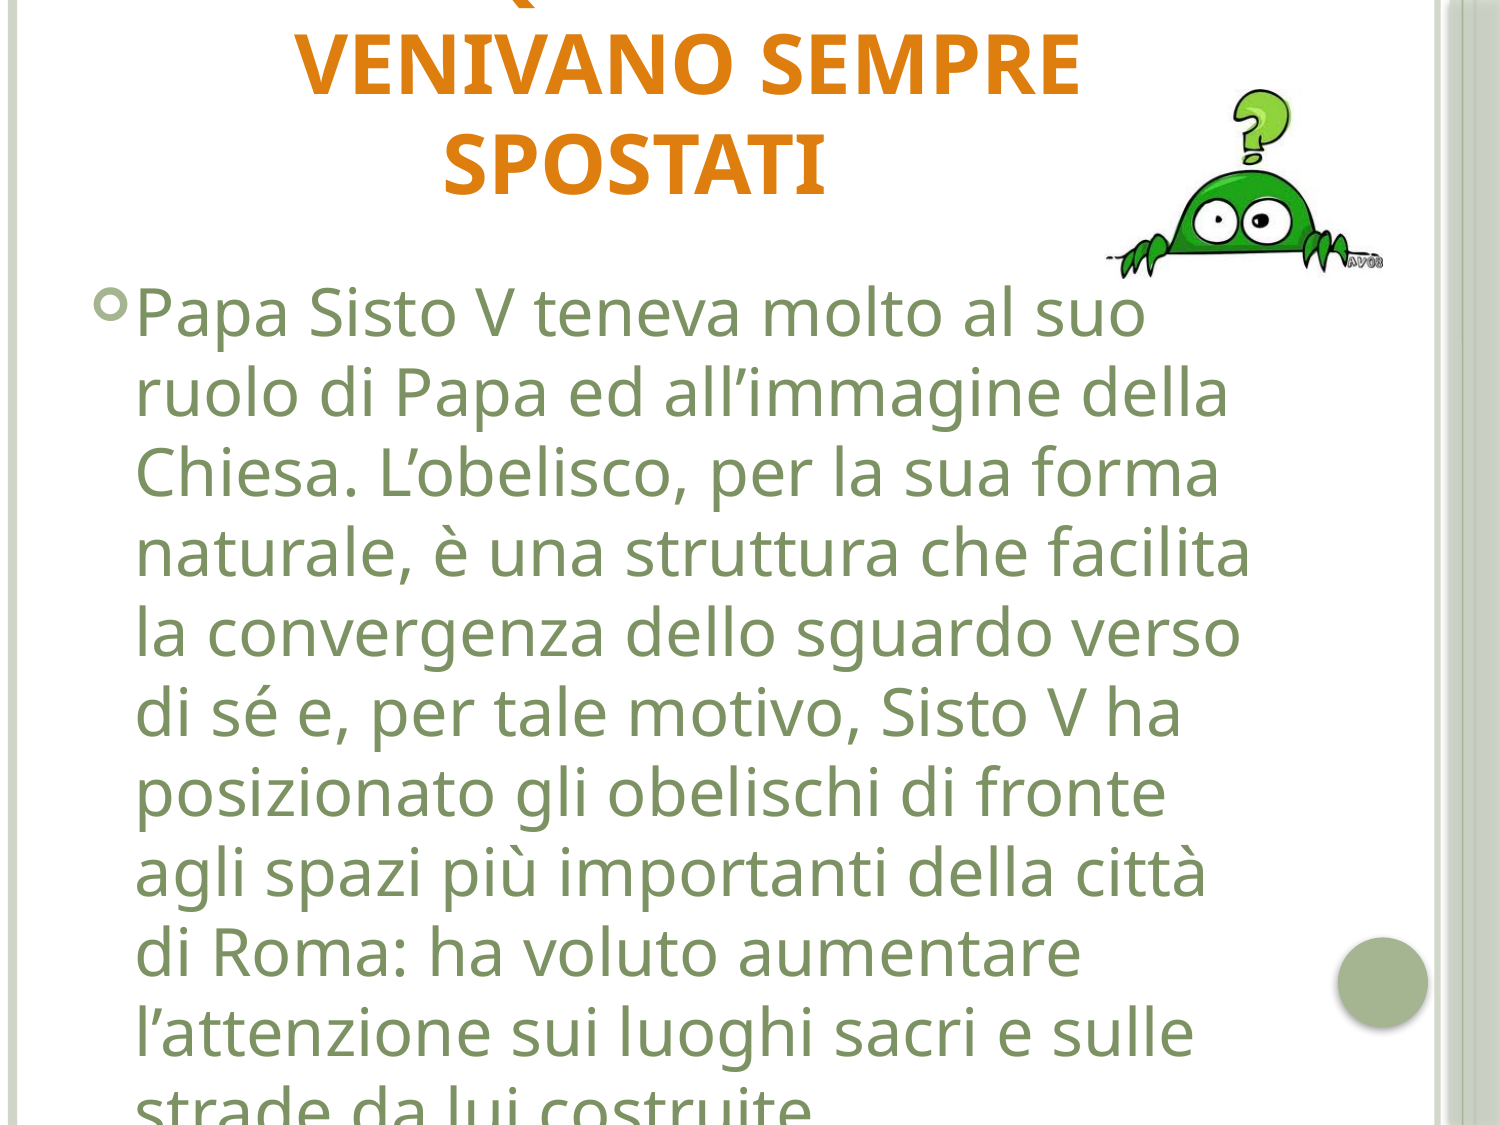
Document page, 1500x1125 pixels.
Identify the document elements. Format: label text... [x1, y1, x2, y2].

title Perché questi obelischi venivano sempre spostati [76, 30, 1302, 219]
list Papa Sisto V teneva molto al suo ruolo di Papa ed all’immagine della Chiesa. L’obelisco, per la sua forma naturale, è una struttura che facilita la convergenza dello sguardo verso di sé e, per tale motivo, Sisto V ha posizionato gli obelischi di fronte agli spazi più importanti della città di Roma: ha voluto aumentare l’attenzione sui luoghi sacri e sulle strade da lui costruite. [75, 262, 1300, 1062]
picture [1103, 89, 1383, 280]
